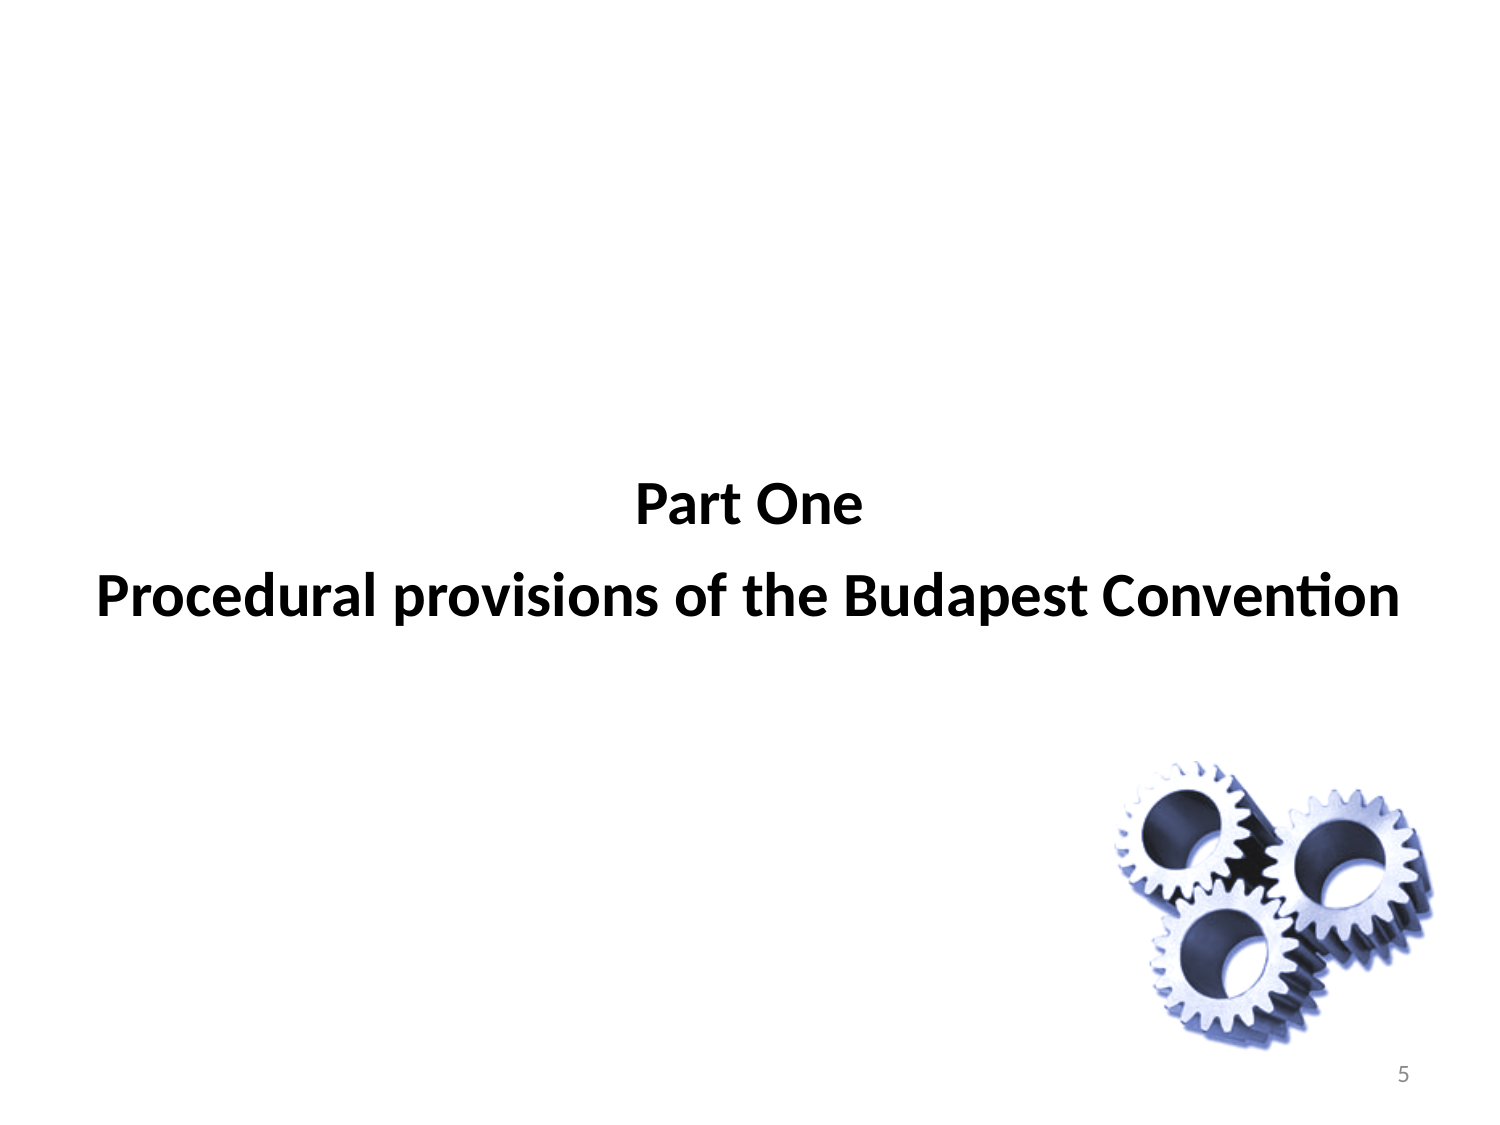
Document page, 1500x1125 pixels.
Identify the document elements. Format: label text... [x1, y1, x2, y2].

title Part One Procedural provisions of the Budapest Convention [74, 452, 1426, 641]
slide_number 5 [1074, 1042, 1425, 1103]
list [1112, 761, 1436, 1052]
